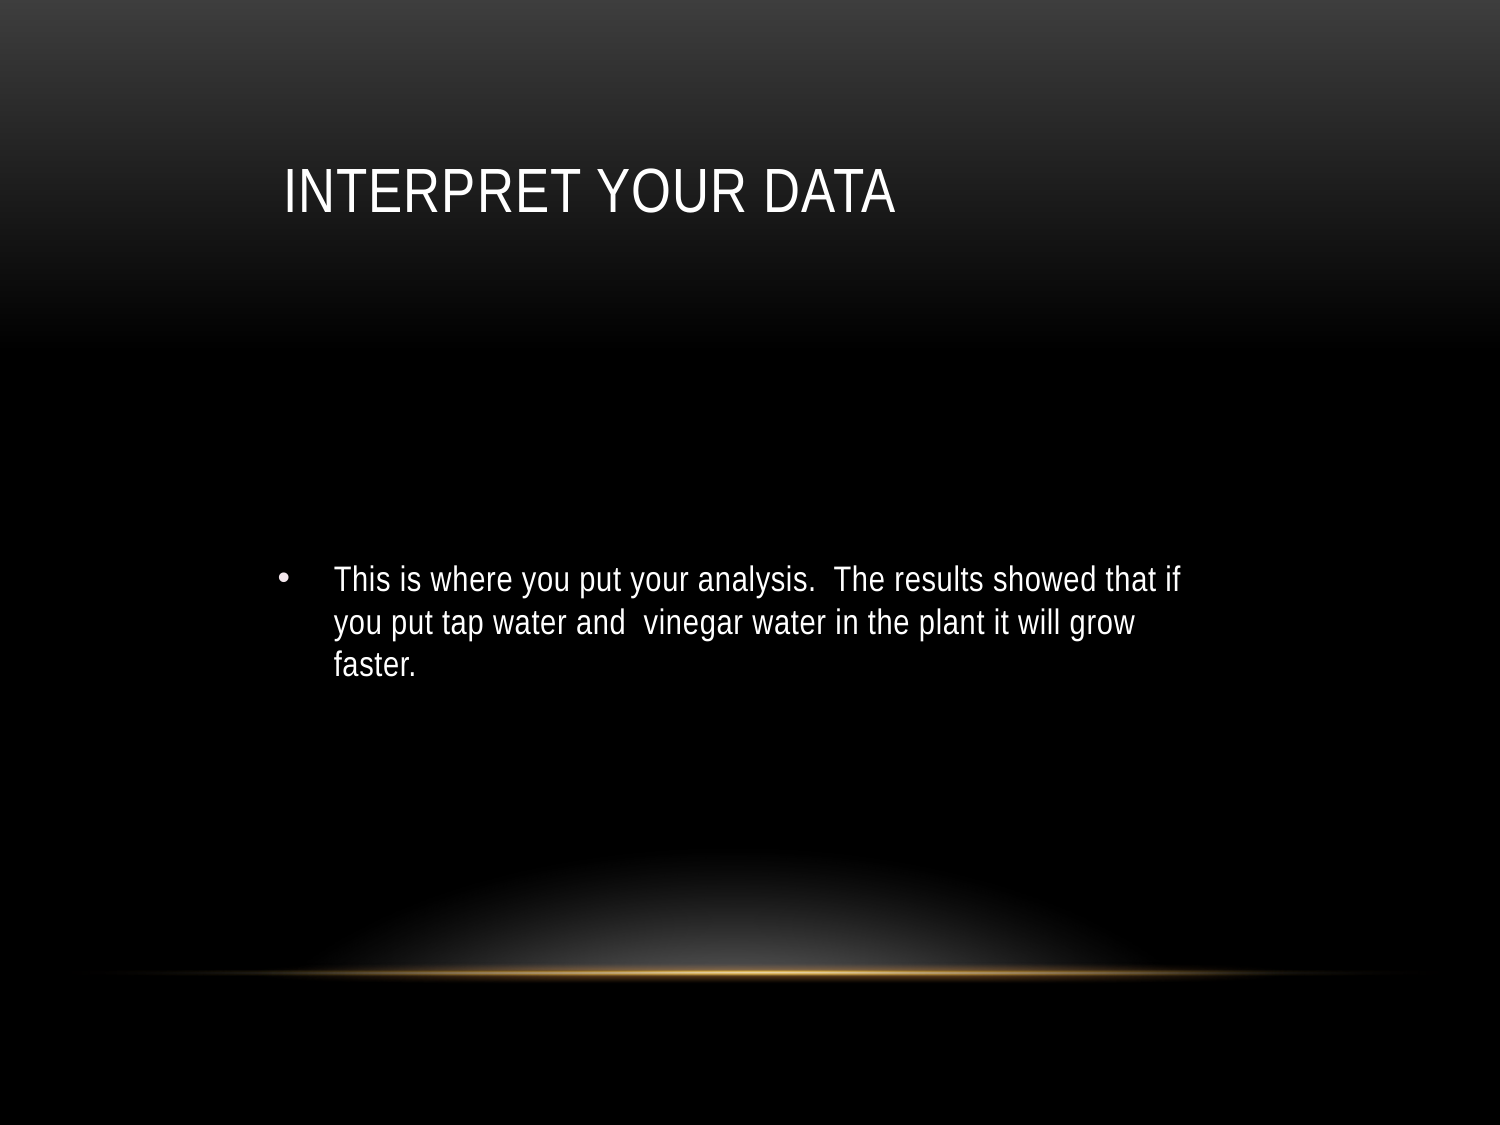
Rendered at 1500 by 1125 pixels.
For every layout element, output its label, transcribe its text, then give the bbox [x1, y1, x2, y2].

list This is where you put your analysis. The results showed that if you put tap water and vinegar water in the plant it will grow faster. [262, 299, 1238, 938]
title Interpret Your Data [99, 45, 1400, 233]
picture [0, 0, 1500, 1125]
